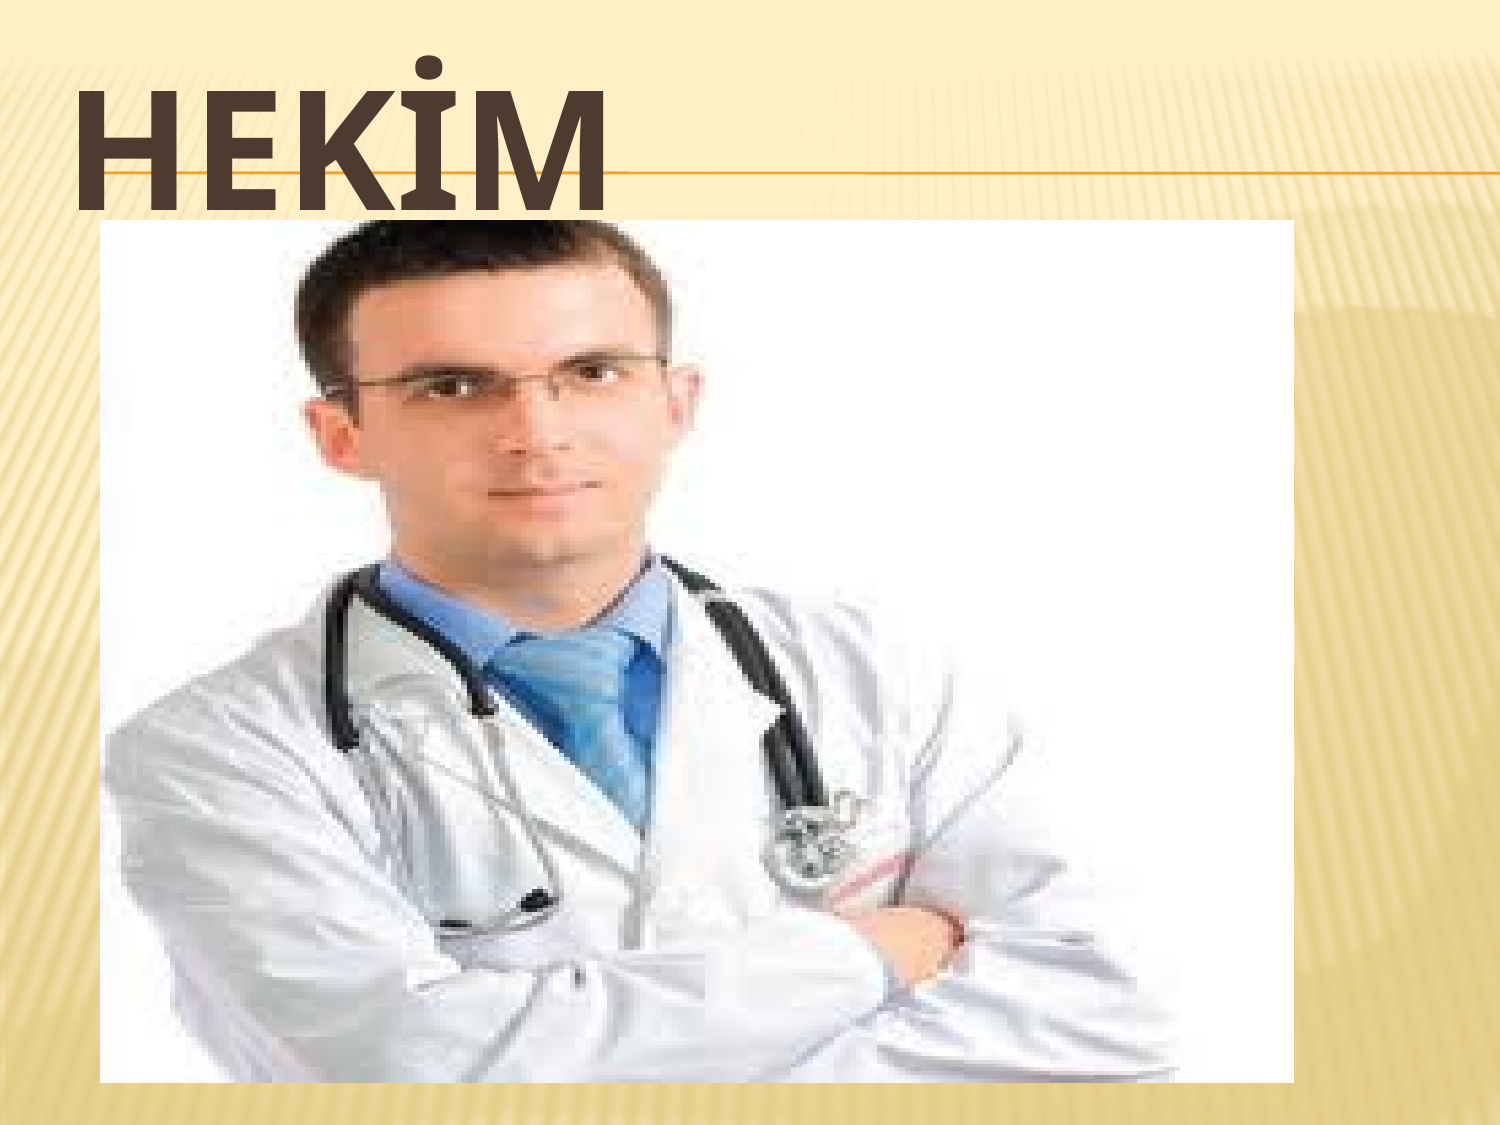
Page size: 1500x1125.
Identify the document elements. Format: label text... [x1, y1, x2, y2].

picture [99, 220, 1294, 1083]
title HEKİM [50, 75, 1475, 213]
